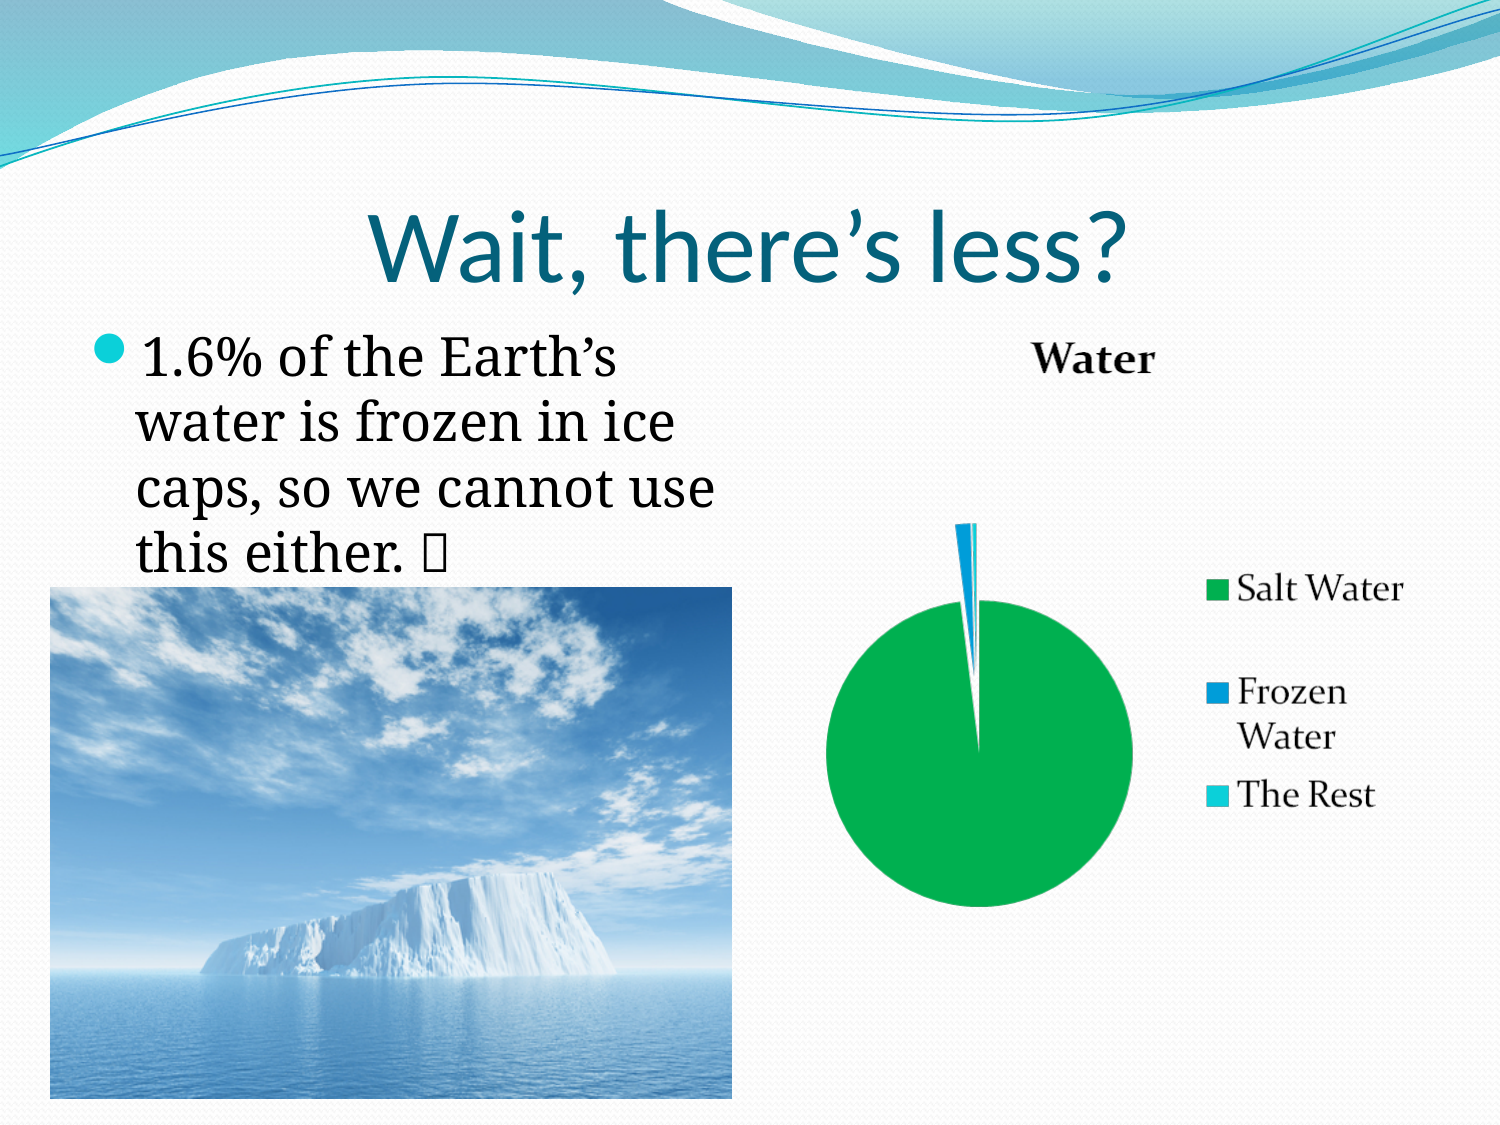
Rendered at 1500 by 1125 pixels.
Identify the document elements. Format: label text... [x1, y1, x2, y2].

list 1.6% of the Earth’s water is frozen in ice caps, so we cannot use this either.  [74, 314, 738, 597]
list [753, 306, 1434, 1052]
picture [49, 587, 732, 1099]
title Wait, there’s less? [74, 115, 1426, 304]
